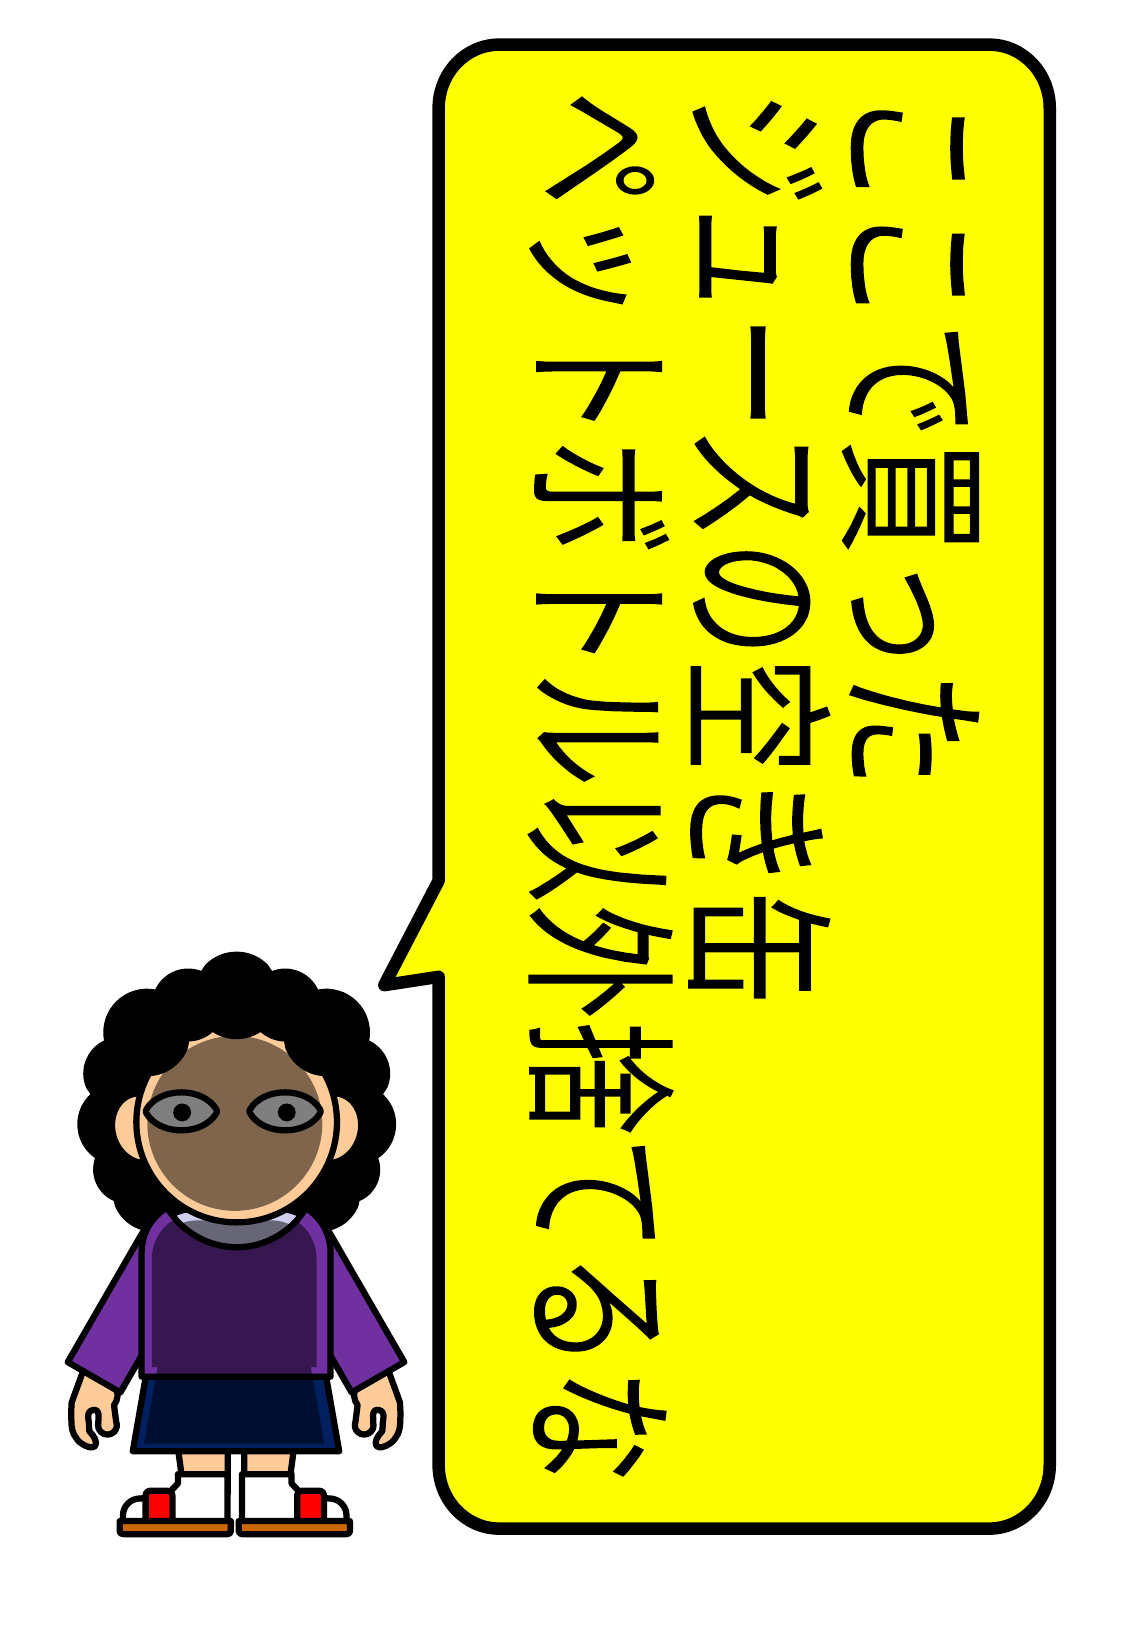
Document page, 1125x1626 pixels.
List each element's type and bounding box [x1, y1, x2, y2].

text_box [398, 42, 1052, 1531]
text_box [59, 954, 411, 1535]
